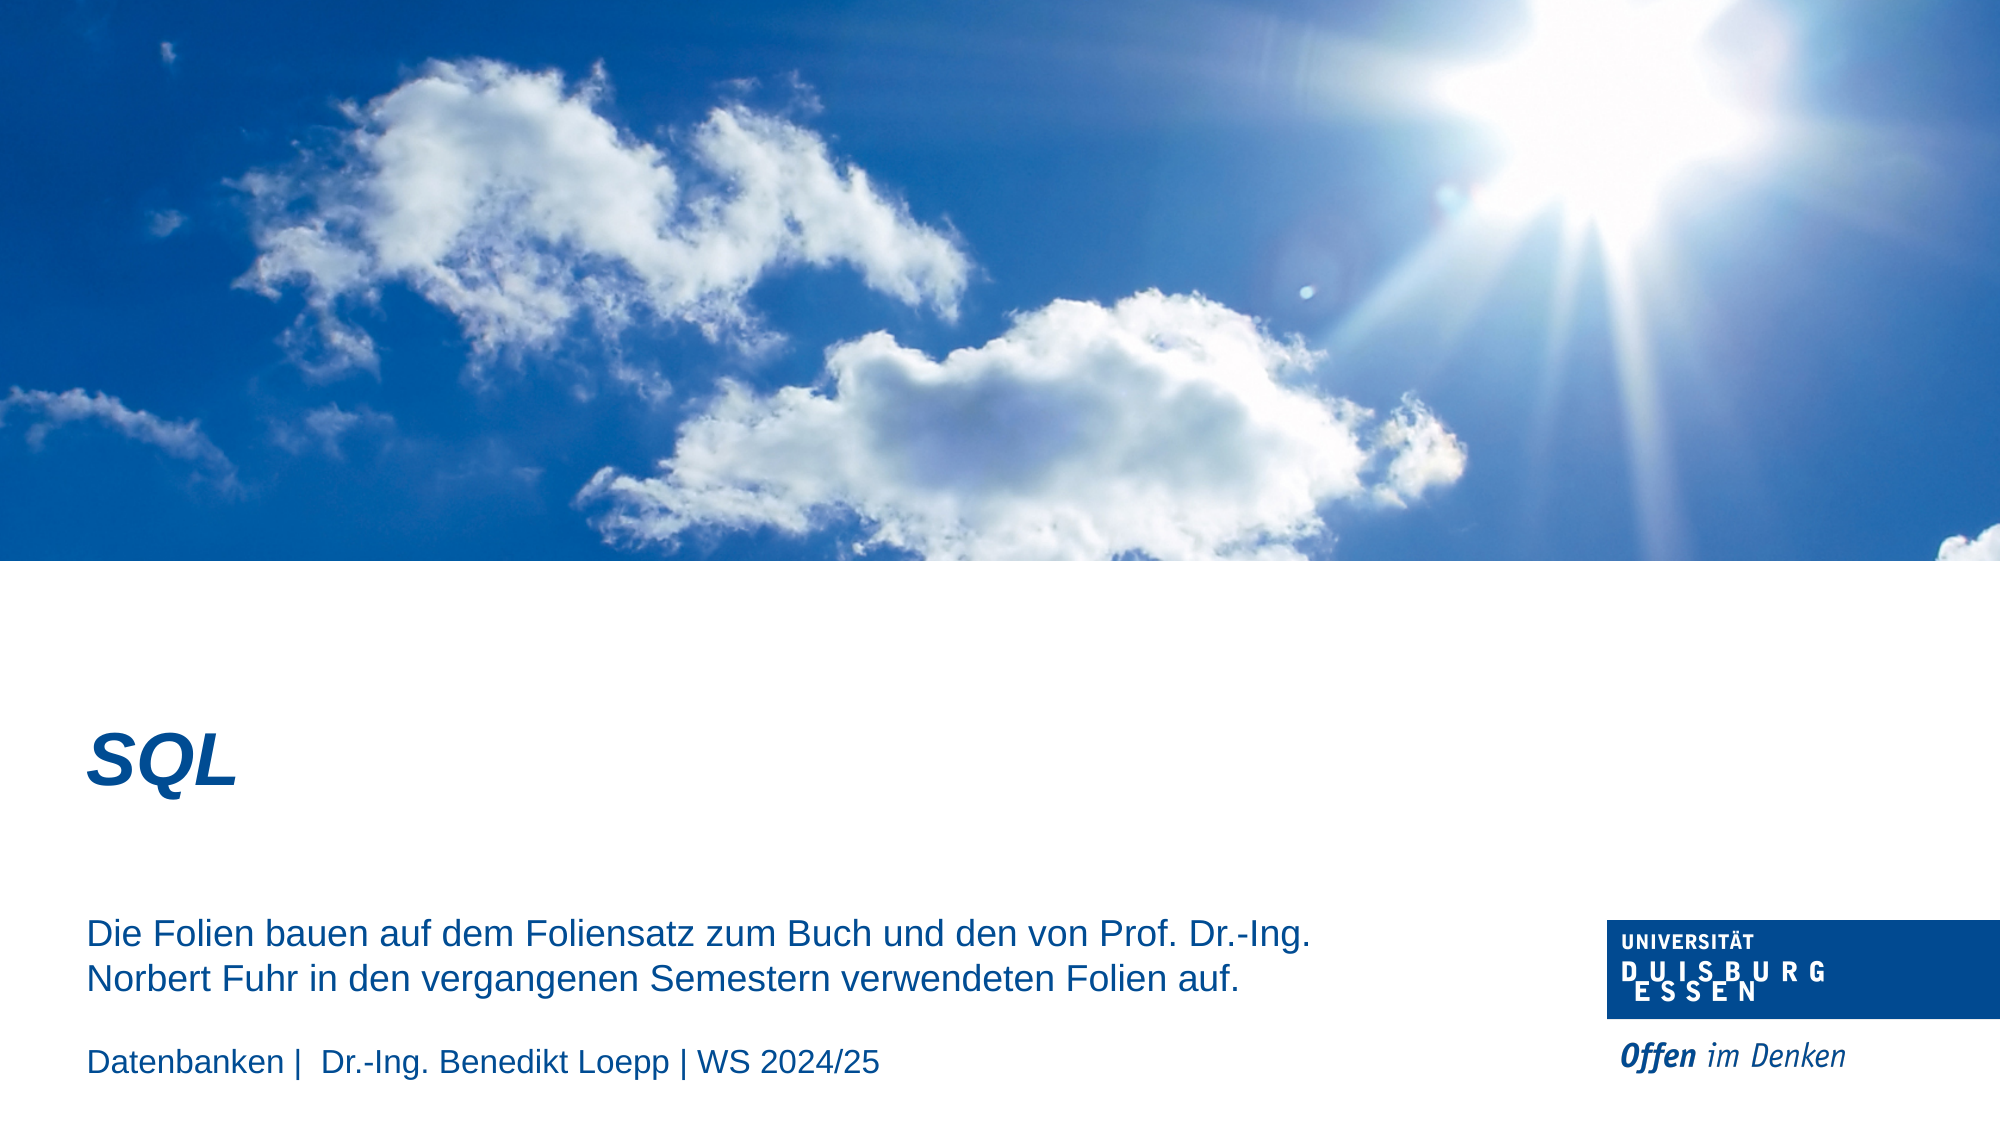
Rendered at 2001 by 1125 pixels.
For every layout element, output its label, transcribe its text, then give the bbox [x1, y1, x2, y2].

list Datenbanken | Dr.-Ing. Benedikt Loepp | WS 2024/25 [86, 1039, 1276, 1071]
text_box Die Folien bauen auf dem Foliensatz zum Buch und den von Prof. Dr.-Ing. Norbert Fuhr in den vergangenen Semestern verwendeten Folien auf. [86, 908, 1332, 988]
list SQL [86, 710, 1276, 789]
picture [0, 0, 2000, 561]
picture [1607, 920, 2000, 1074]
